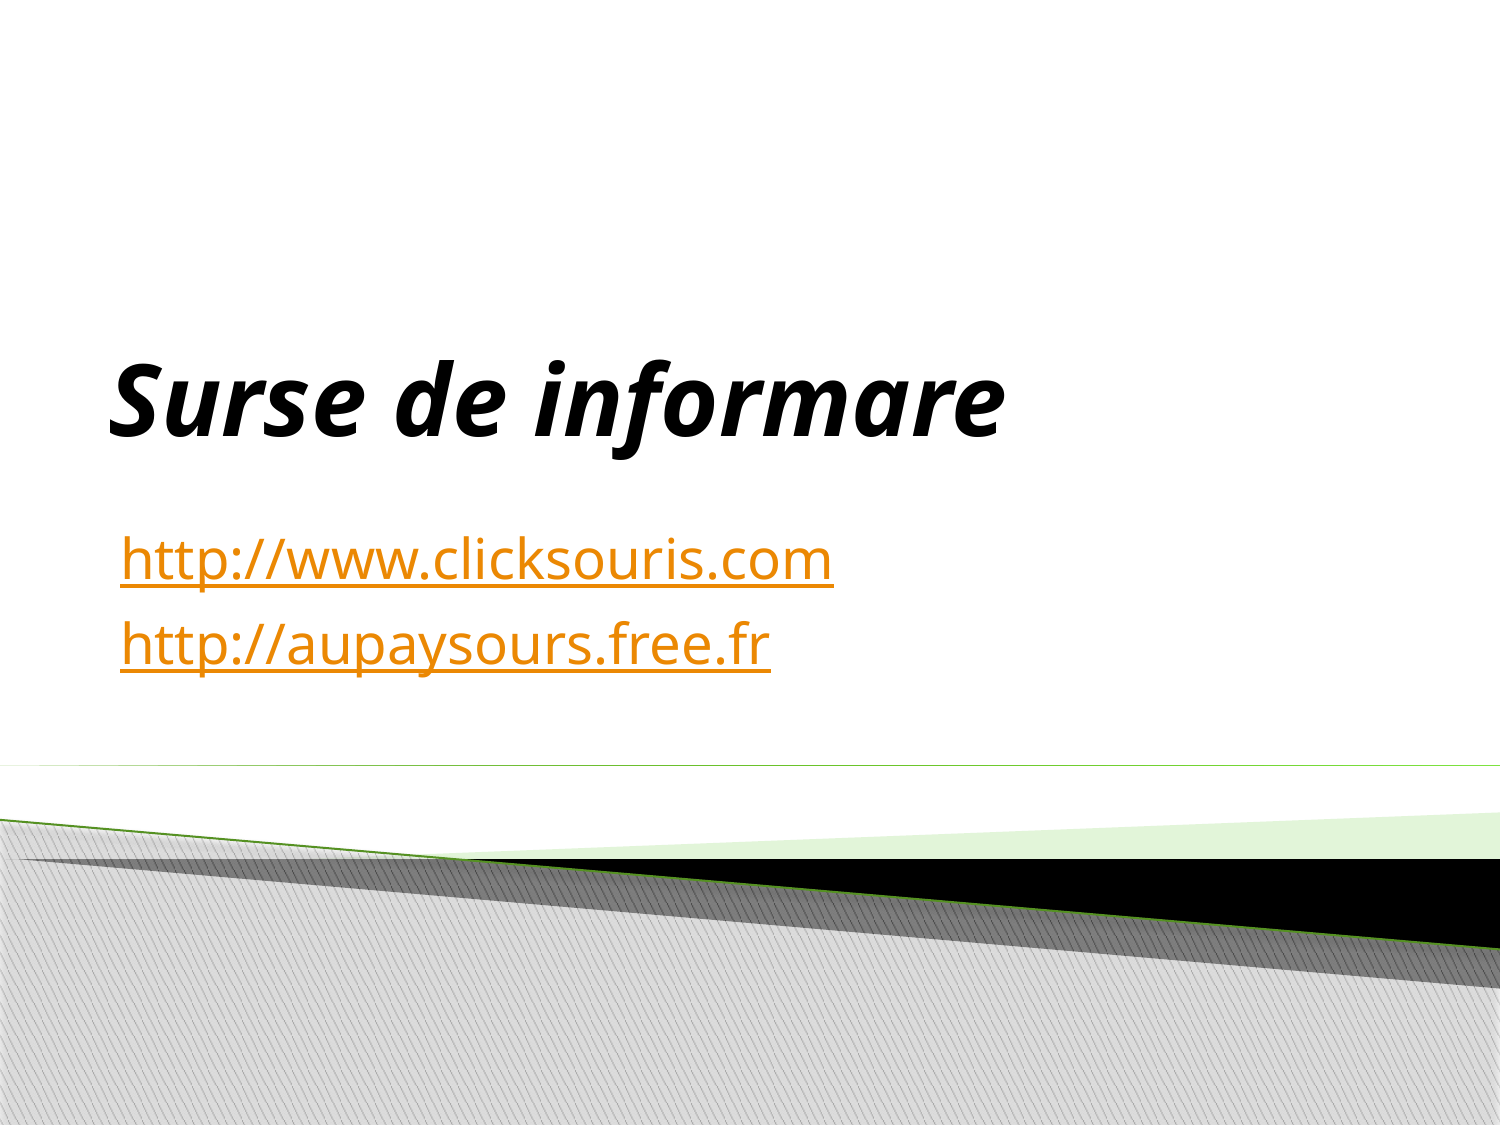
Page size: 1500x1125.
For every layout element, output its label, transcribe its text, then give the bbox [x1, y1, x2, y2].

picture [5, 859, 112, 868]
title Surse de informare [93, 164, 1369, 465]
picture [118, 868, 1500, 989]
subtitle http://www.clicksouris.com http://aupaysours.free.fr [112, 515, 1388, 868]
